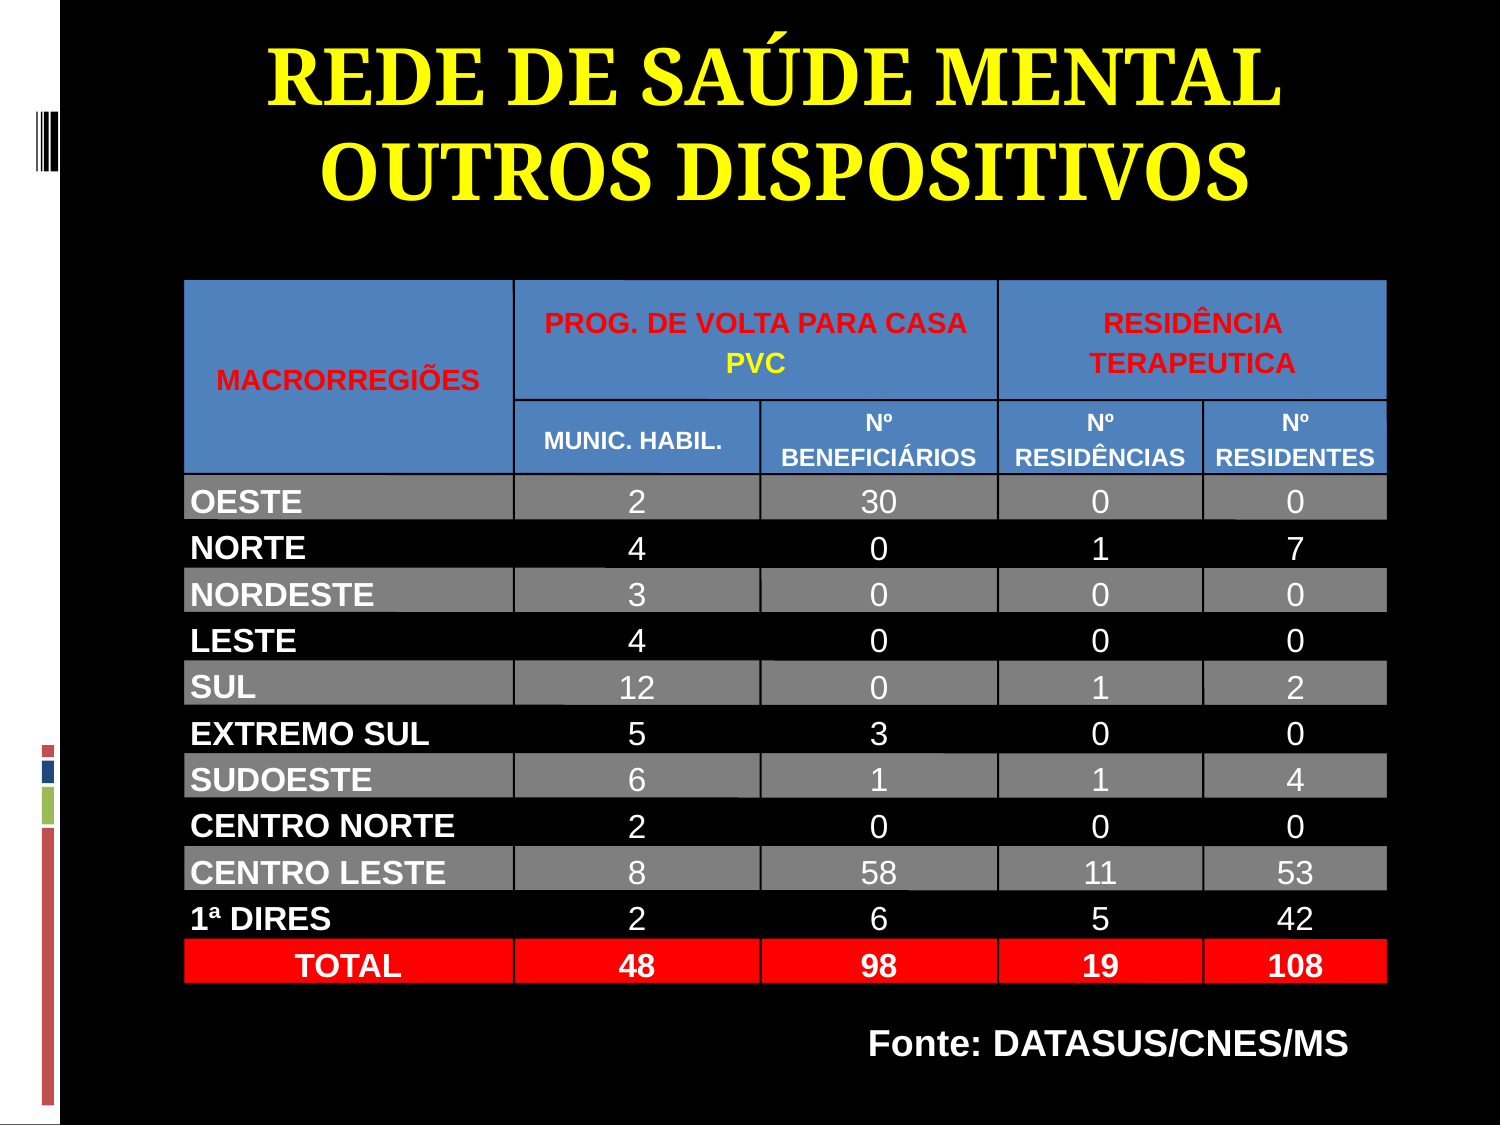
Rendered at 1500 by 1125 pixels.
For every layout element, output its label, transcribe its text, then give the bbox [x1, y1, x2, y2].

text_box Fonte: DATASUS/CNES/MS [809, 1011, 1365, 1072]
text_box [182, 278, 1388, 984]
text_box REDE DE SAÚDE MENTAL OUTROS DISPOSITIVOS [100, 19, 1471, 225]
